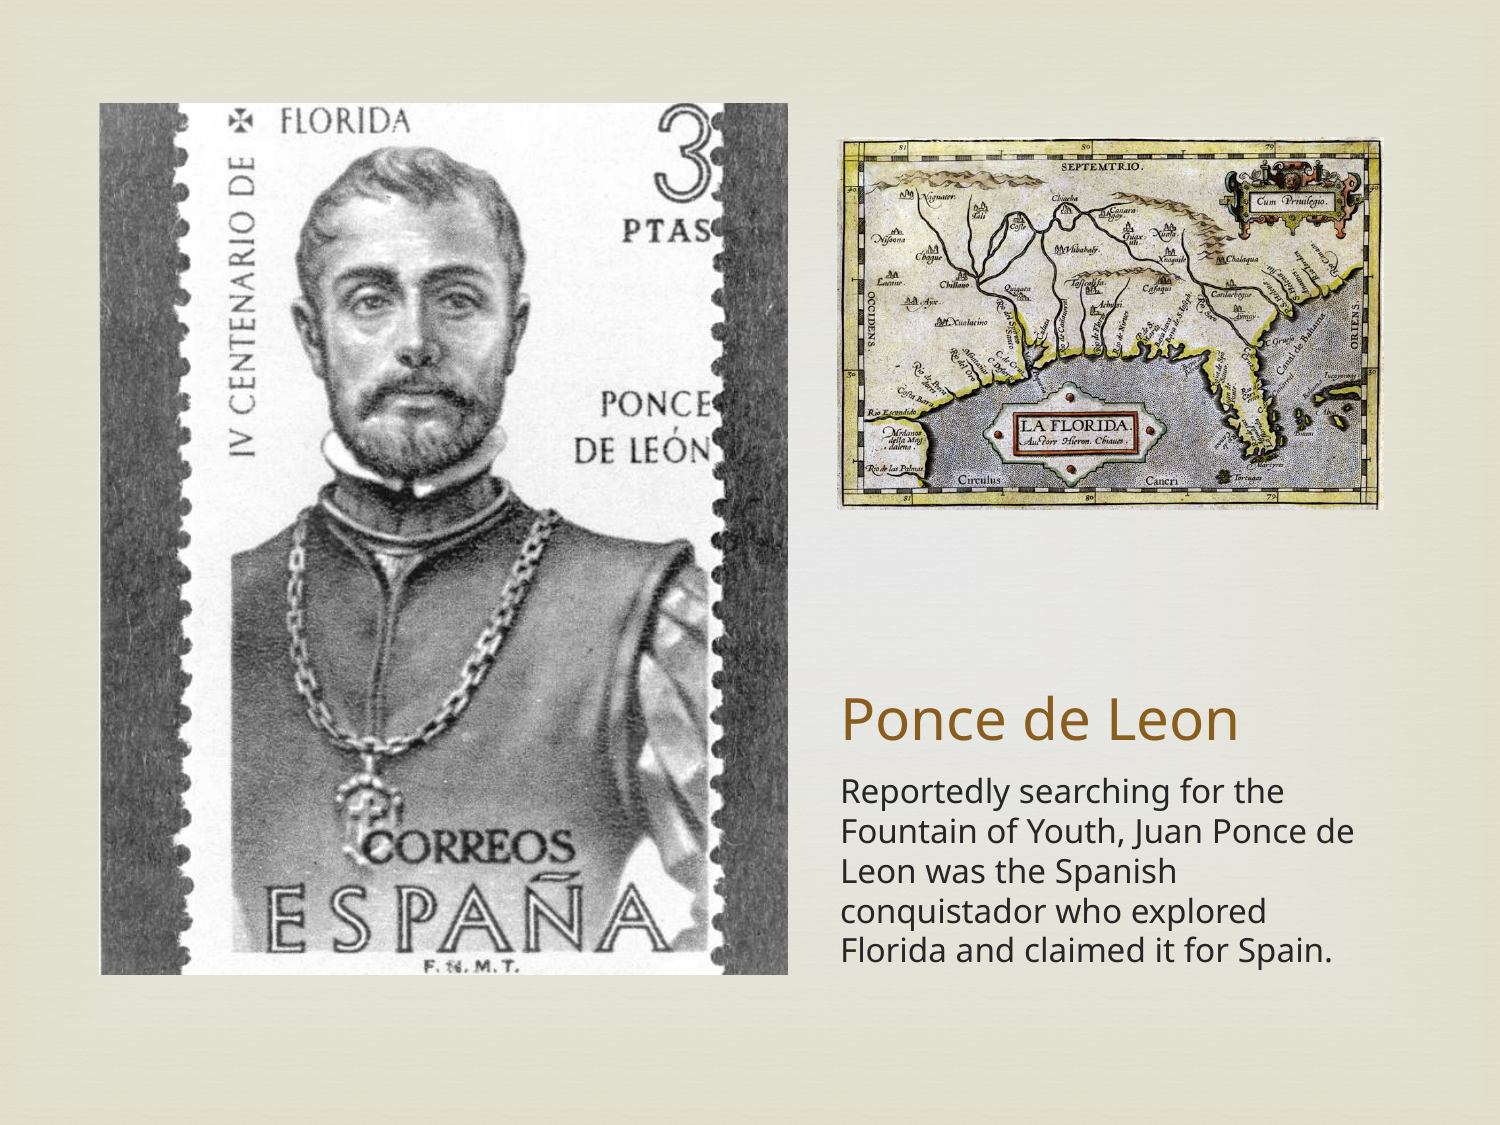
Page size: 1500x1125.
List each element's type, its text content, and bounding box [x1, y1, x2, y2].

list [99, 102, 789, 976]
title Ponce de Leon [825, 675, 1387, 760]
list Reportedly searching for the Fountain of Youth, Juan Ponce de Leon was the Spanish conquistador who explored Florida and claimed it for Spain. [825, 762, 1385, 1022]
picture [836, 136, 1385, 511]
